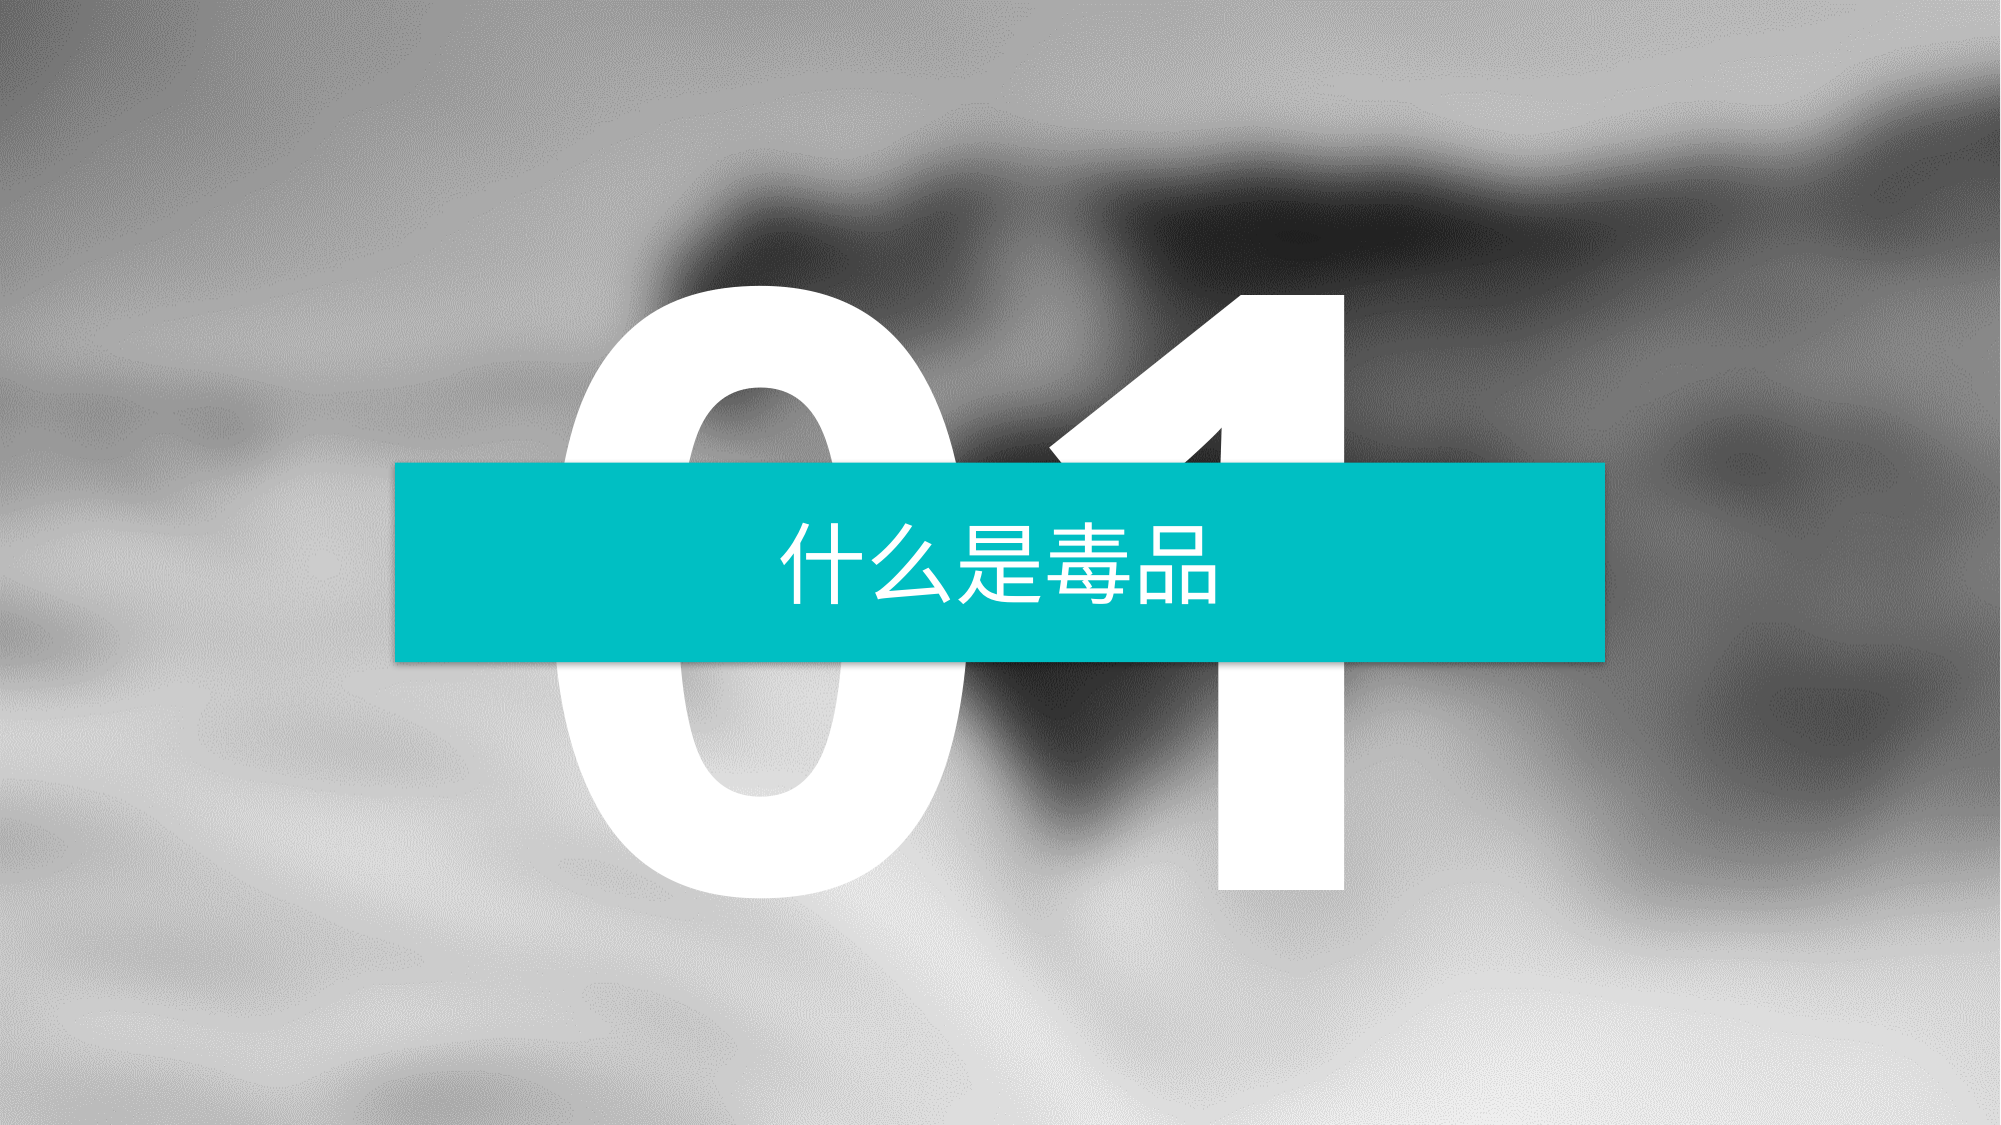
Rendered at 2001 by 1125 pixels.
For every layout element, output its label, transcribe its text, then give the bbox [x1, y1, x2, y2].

text_box 什么是毒品 [394, 462, 1606, 663]
picture [0, 0, 2001, 1125]
list 01 [185, 50, 1815, 1075]
